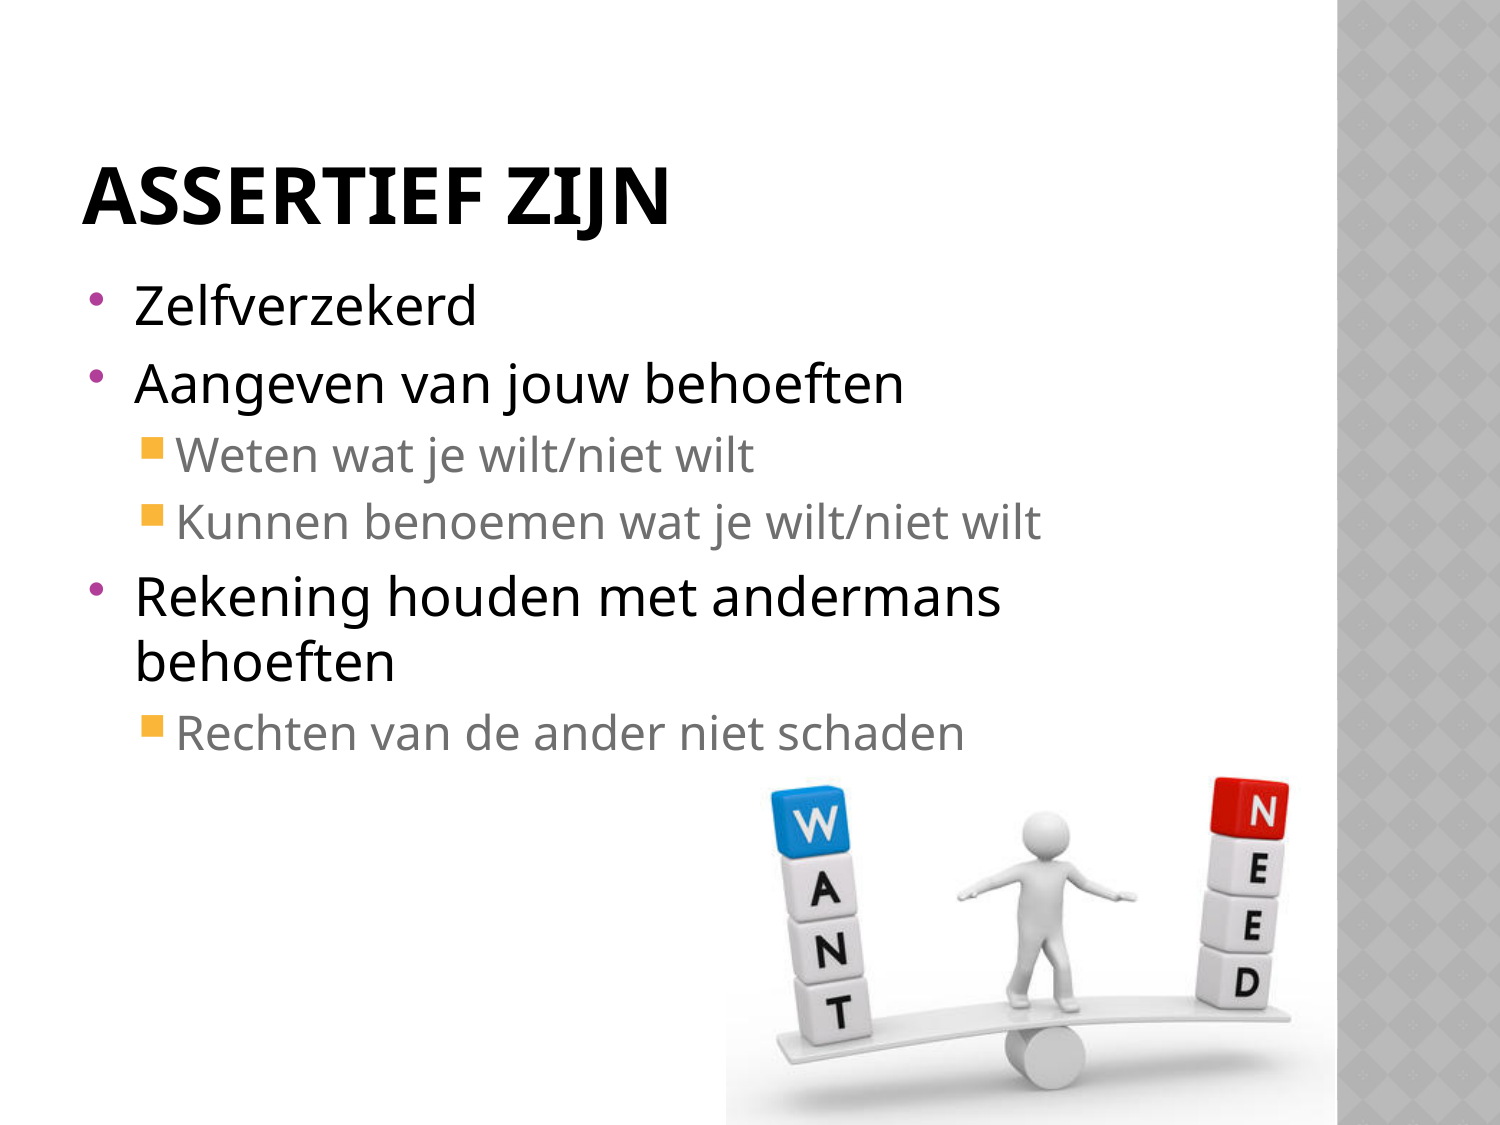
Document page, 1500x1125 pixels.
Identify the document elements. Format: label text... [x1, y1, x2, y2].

list Zelfverzekerd Aangeven van jouw behoeften Weten wat je wilt/niet wilt Kunnen benoemen wat je wilt/niet wilt Rekening houden met andermans behoeften Rechten van de ander niet schaden [75, 264, 1263, 1059]
title Assertief zijn [75, 52, 1263, 240]
picture [725, 718, 1335, 1125]
